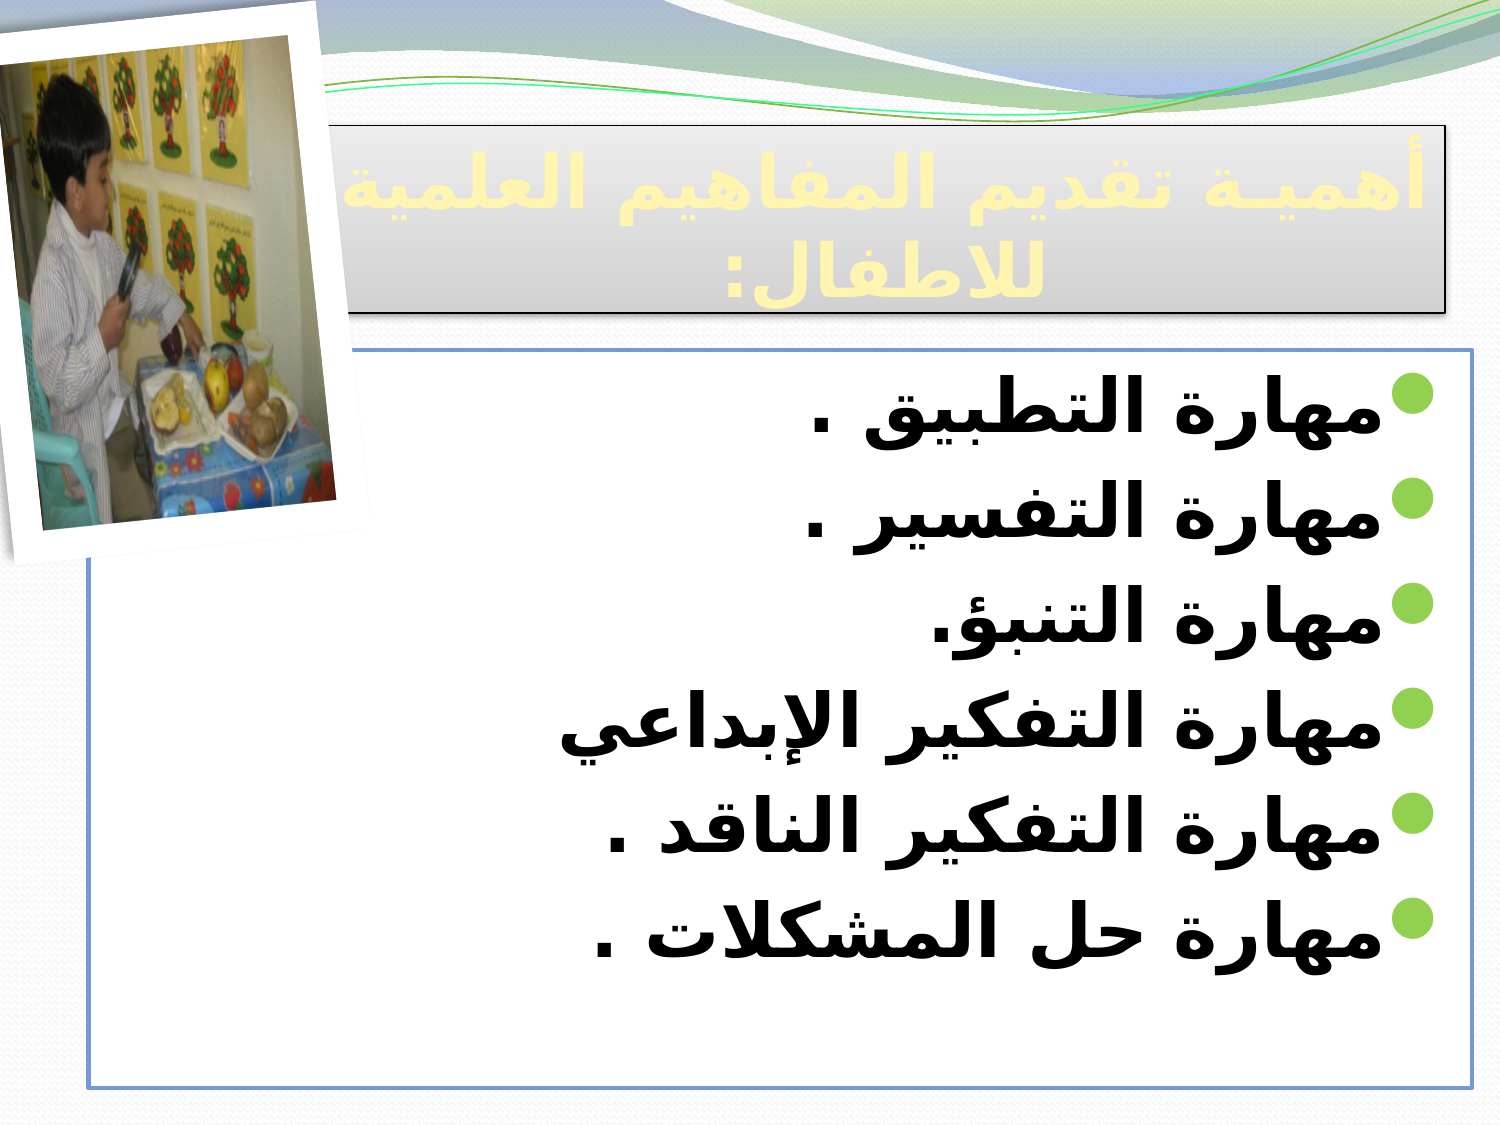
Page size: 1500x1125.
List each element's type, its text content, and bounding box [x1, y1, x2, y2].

picture [0, 36, 336, 530]
title أهميـة تقديم المفاهيم العلمية للاطفال: [329, 125, 1446, 314]
list مهارة التطبيق . مهارة التفسير . مهارة التنبؤ. مهارة التفكير الإبداعي مهارة التفكير الناقد . مهارة حل المشكلات . [86, 348, 1474, 1090]
